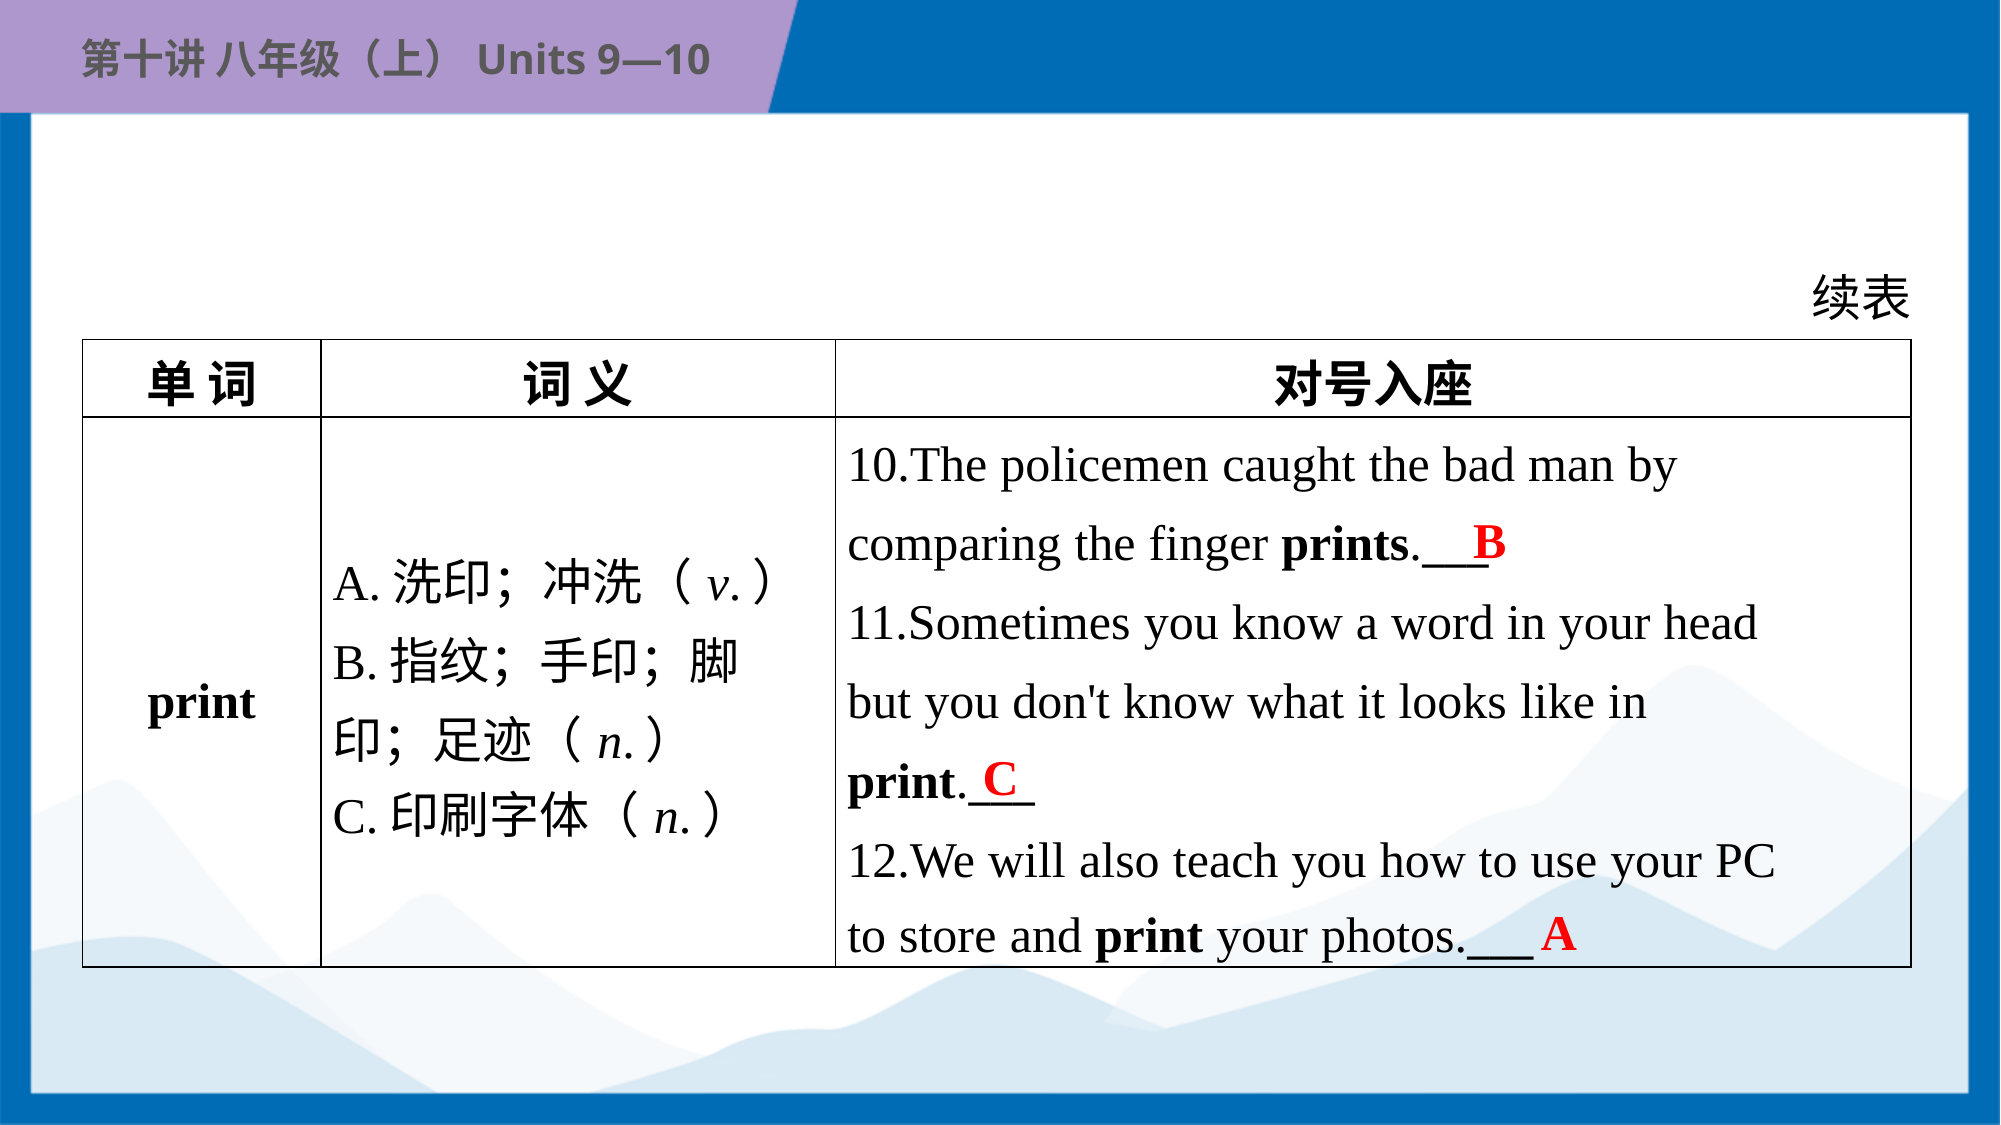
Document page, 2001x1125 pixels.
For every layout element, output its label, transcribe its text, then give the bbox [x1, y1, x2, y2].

table_header 对号入座 [836, 340, 1910, 416]
table_cell 10.The policemen caught the bad man by comparing the finger prints.___ 11.Sometimes you know a word in your head but you don't know what it looks like in print.___ 12.We will also teach you how to use your PC to store and print your photos.___ [836, 418, 1910, 966]
picture [0, 0, 2000, 1125]
table_header 单 词 [83, 340, 320, 416]
table_cell A.洗印；冲洗（v.） B.指纹；手印；脚 印；足迹（n.） C.印刷字体（n.） [322, 418, 835, 966]
text_box C [964, 728, 1037, 800]
table_header 词 义 [322, 340, 835, 416]
table_cell print [83, 418, 320, 966]
text_box 续表 [1494, 239, 1911, 327]
text_box A [1522, 883, 1595, 955]
text_box B [1455, 491, 1525, 562]
